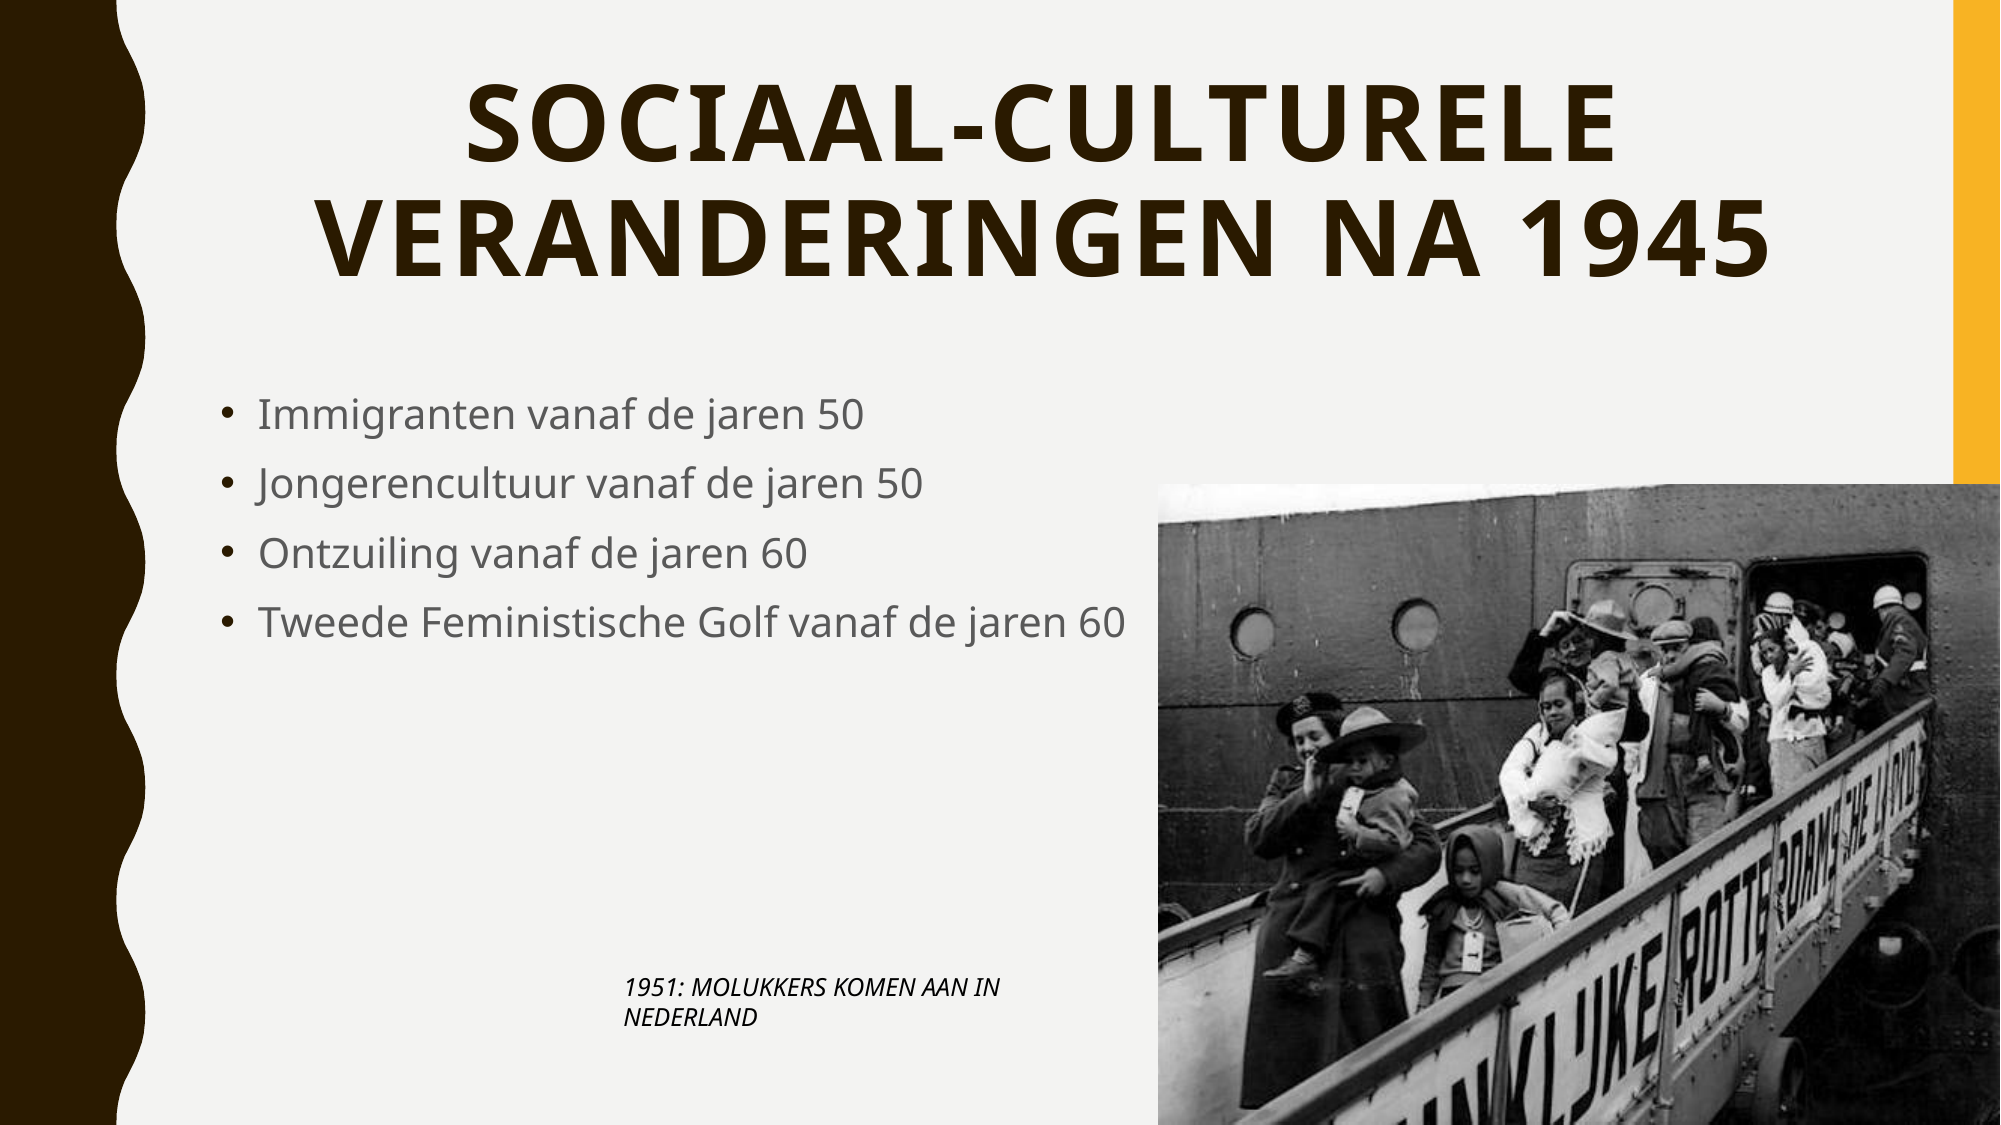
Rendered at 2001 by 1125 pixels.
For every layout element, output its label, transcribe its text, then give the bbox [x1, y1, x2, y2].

list Immigranten vanaf de jaren 50 Jongerencultuur vanaf de jaren 50 Ontzuiling vanaf de jaren 60 Tweede Feministische Golf vanaf de jaren 60 [205, 375, 1875, 965]
text_box 1951: MOLUKKERS KOMEN AAN IN NEDERLAND [608, 964, 1144, 1040]
title SOCIAAL-CULTURELE VERANDERINGEN NA 1945 [139, 62, 1950, 308]
picture [1158, 484, 2000, 1125]
